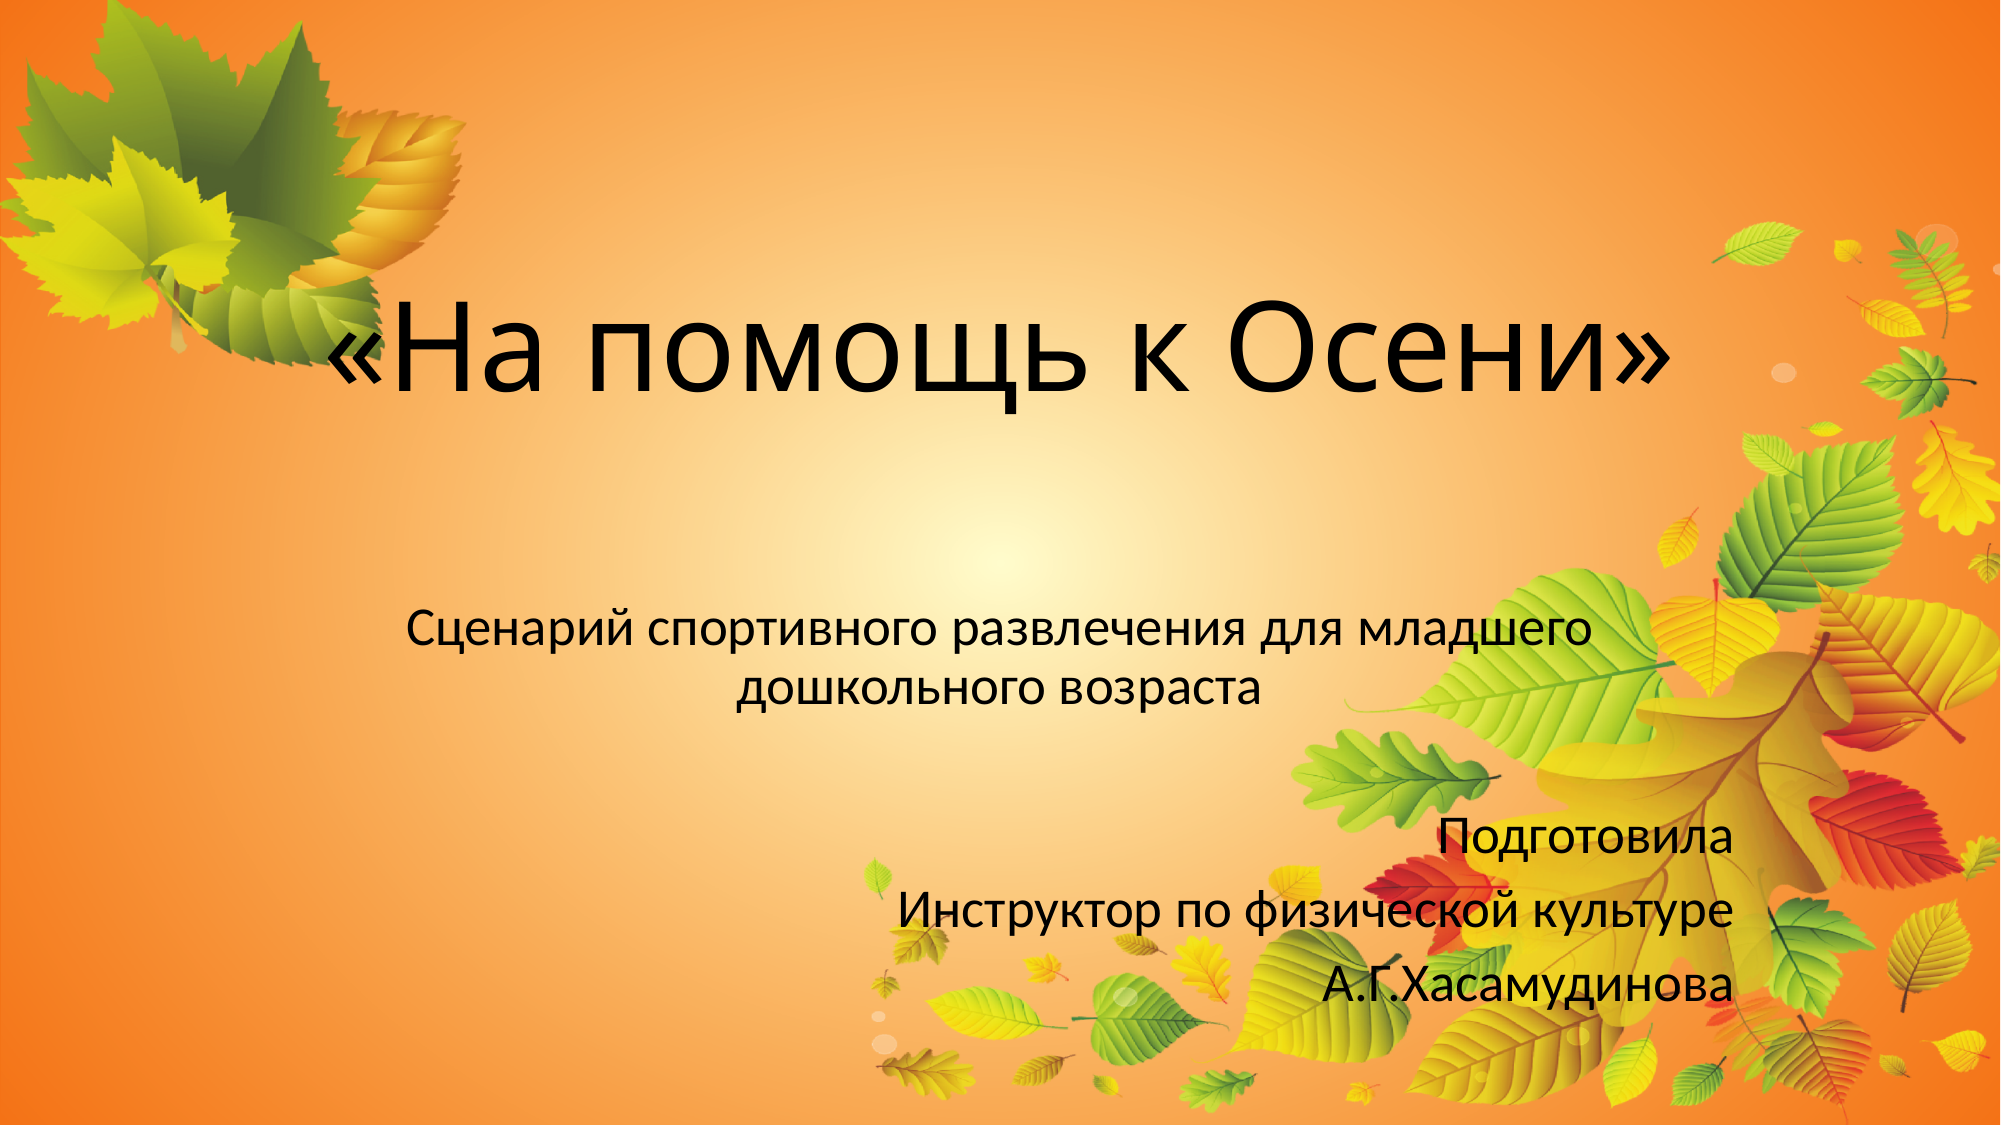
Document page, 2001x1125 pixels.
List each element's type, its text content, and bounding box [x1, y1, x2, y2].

title «На помощь к Осени» [249, 184, 1750, 576]
picture [0, 0, 2001, 1125]
subtitle Сценарий спортивного развлечения для младшего дошкольного возраста Подготовила Инструктор по физической культуре А.Г.Хасамудинова [249, 590, 1750, 1024]
